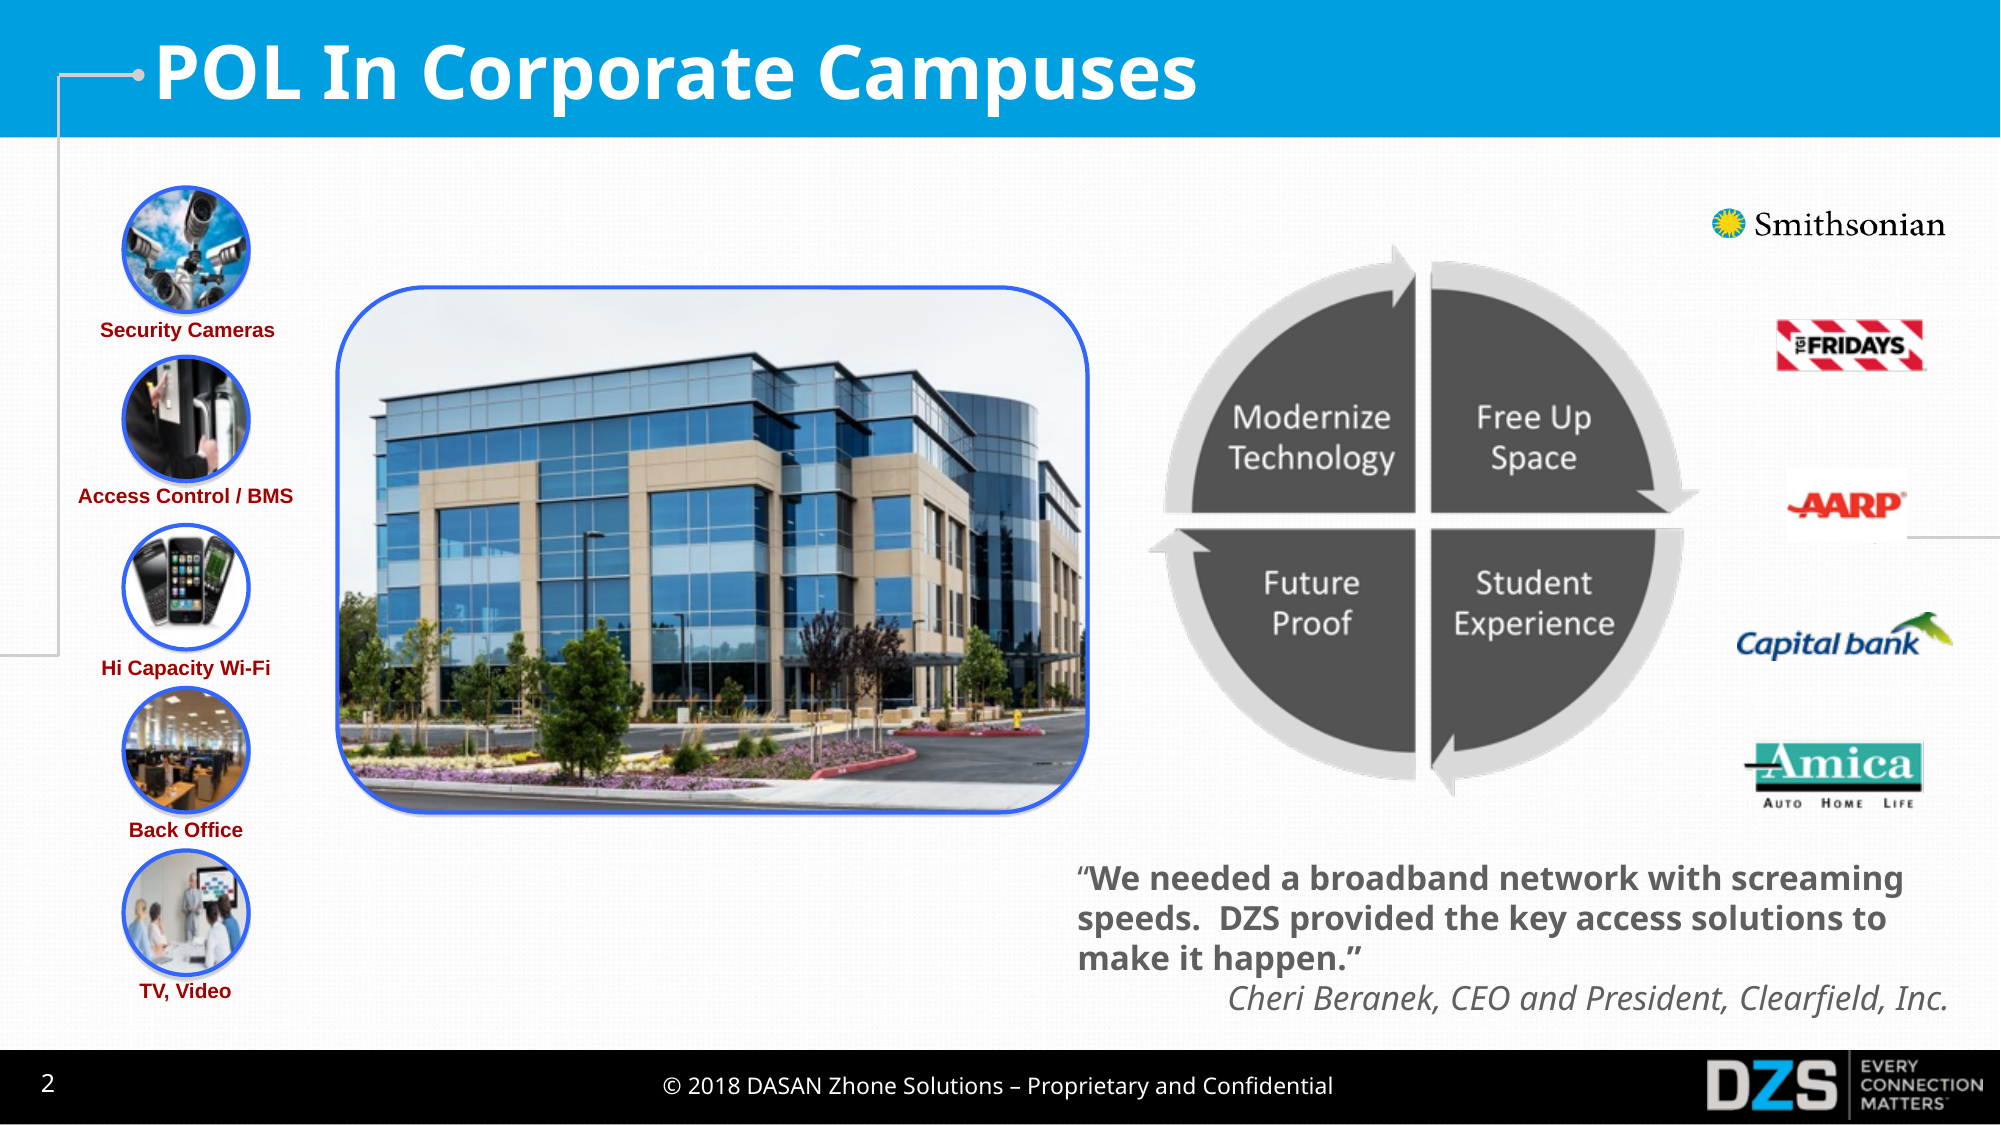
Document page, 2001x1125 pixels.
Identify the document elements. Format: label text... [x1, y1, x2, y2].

text_box [337, 287, 1028, 813]
title POL In Corporate Campuses [138, 37, 1864, 113]
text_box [49, 187, 322, 1011]
text_box “We needed a broadband network with screaming speeds. DZS provided the key access solutions to make it happen.” Cheri Beranek, CEO and President, Clearfield, Inc. [1062, 849, 1975, 1025]
footer © 2018 DASAN Zhone Solutions – Proprietary and Confidential [635, 1047, 1363, 1107]
picture [0, 138, 2000, 1120]
picture [0, 138, 57, 654]
slide_number 2 [0, 1049, 96, 1109]
